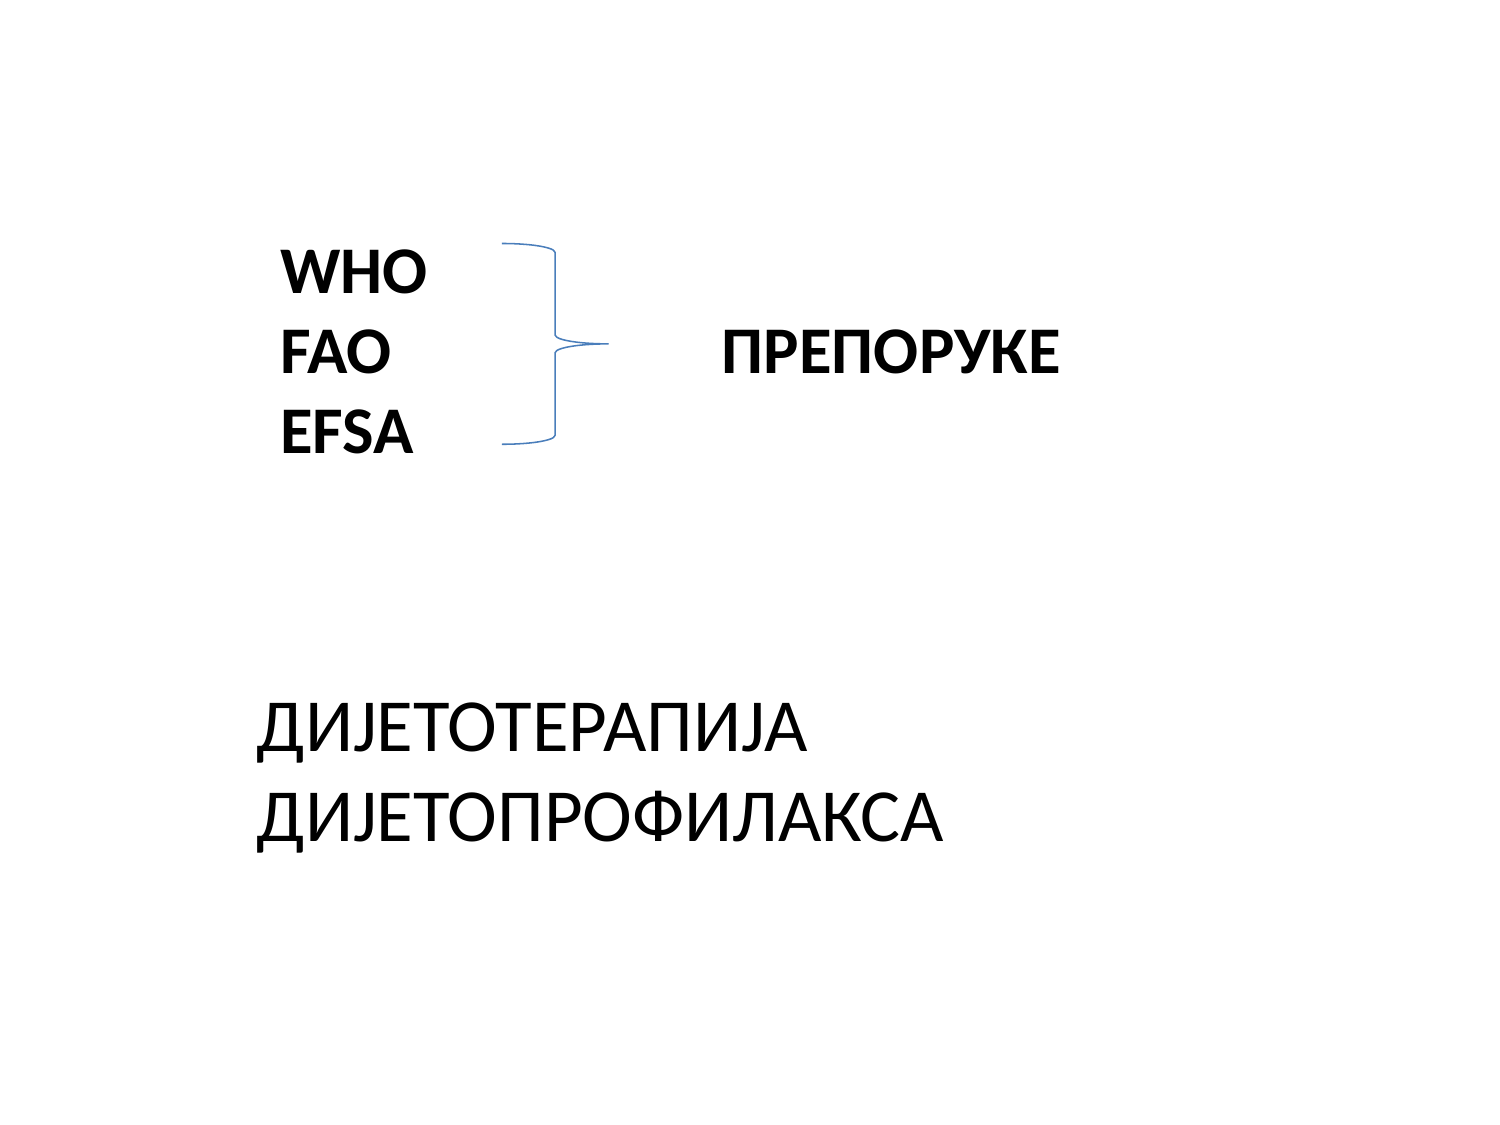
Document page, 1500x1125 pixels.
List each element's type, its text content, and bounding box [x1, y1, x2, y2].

text_box WHO FAO ПРЕПОРУКЕ EFSA [265, 219, 1435, 475]
text_box ДИЈЕТОТЕРАПИЈА ДИЈЕТОПРОФИЛАКСА [242, 668, 1388, 864]
text_box [501, 242, 609, 446]
